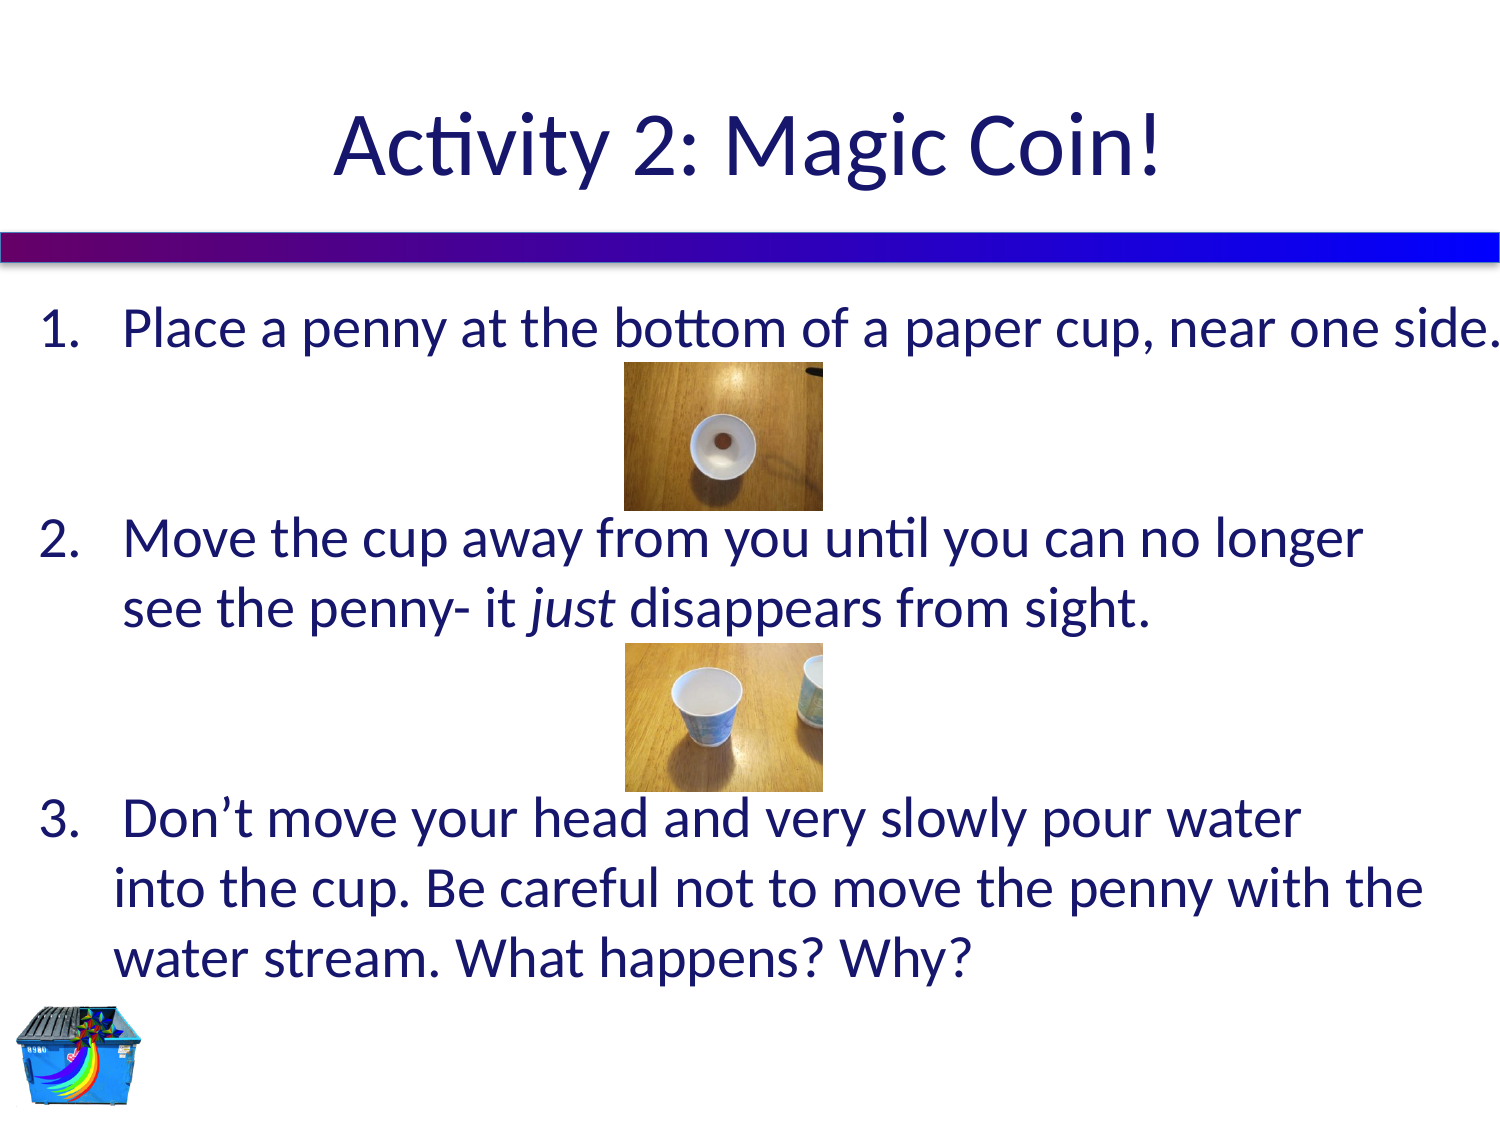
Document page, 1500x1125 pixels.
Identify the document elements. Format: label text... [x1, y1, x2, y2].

text_box Place a penny at the bottom of a paper cup, near one side. Move the cup away from you until you can no longer see the penny- it just disappears from sight. Don’t move your head and very slowly pour water into the cup. Be careful not to move the penny with the water stream. What happens? Why? [23, 282, 1500, 997]
picture [624, 361, 823, 511]
title Activity 2: Magic Coin! [75, 45, 1425, 233]
picture [625, 643, 823, 792]
picture [14, 1004, 143, 1107]
